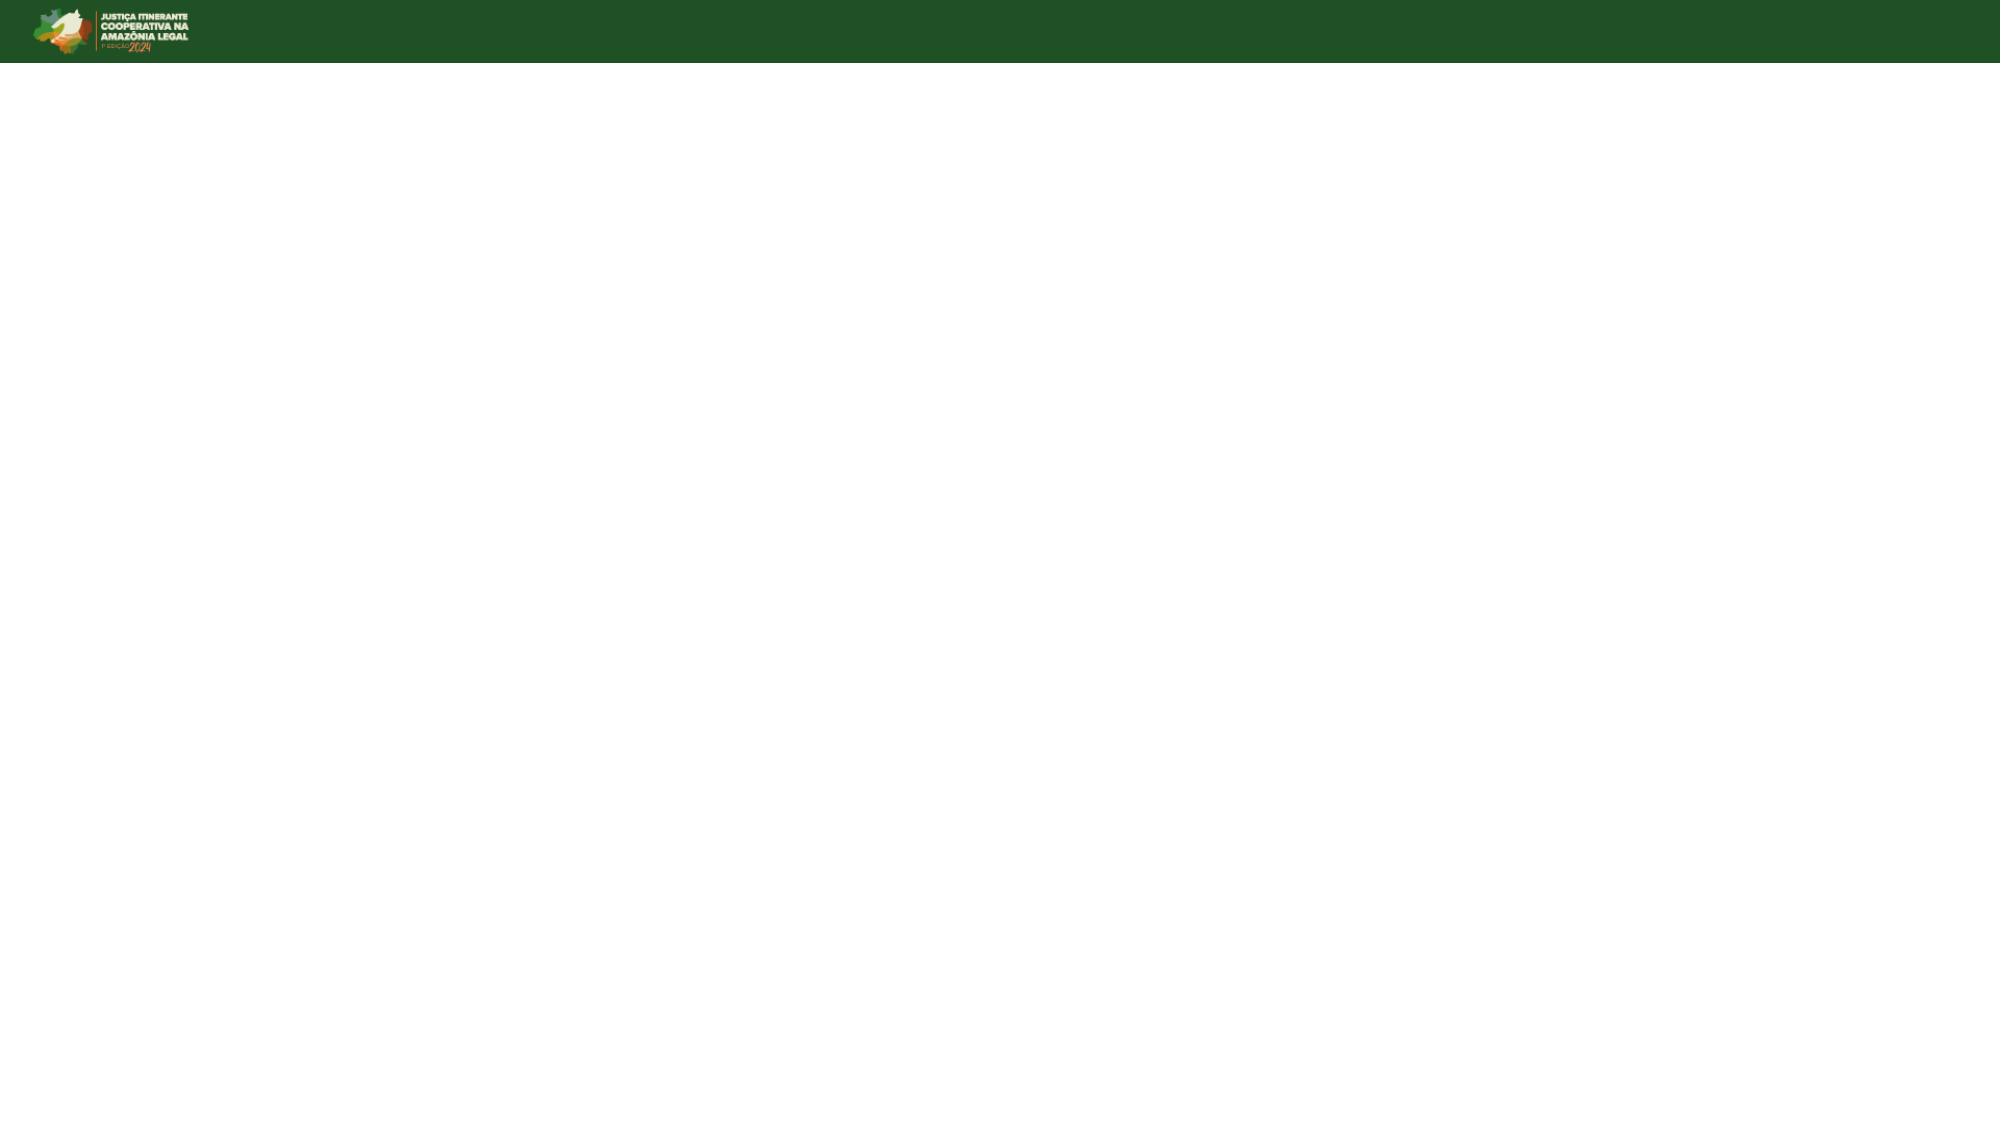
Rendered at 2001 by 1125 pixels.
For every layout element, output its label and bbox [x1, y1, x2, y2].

picture [0, 0, 2000, 63]
